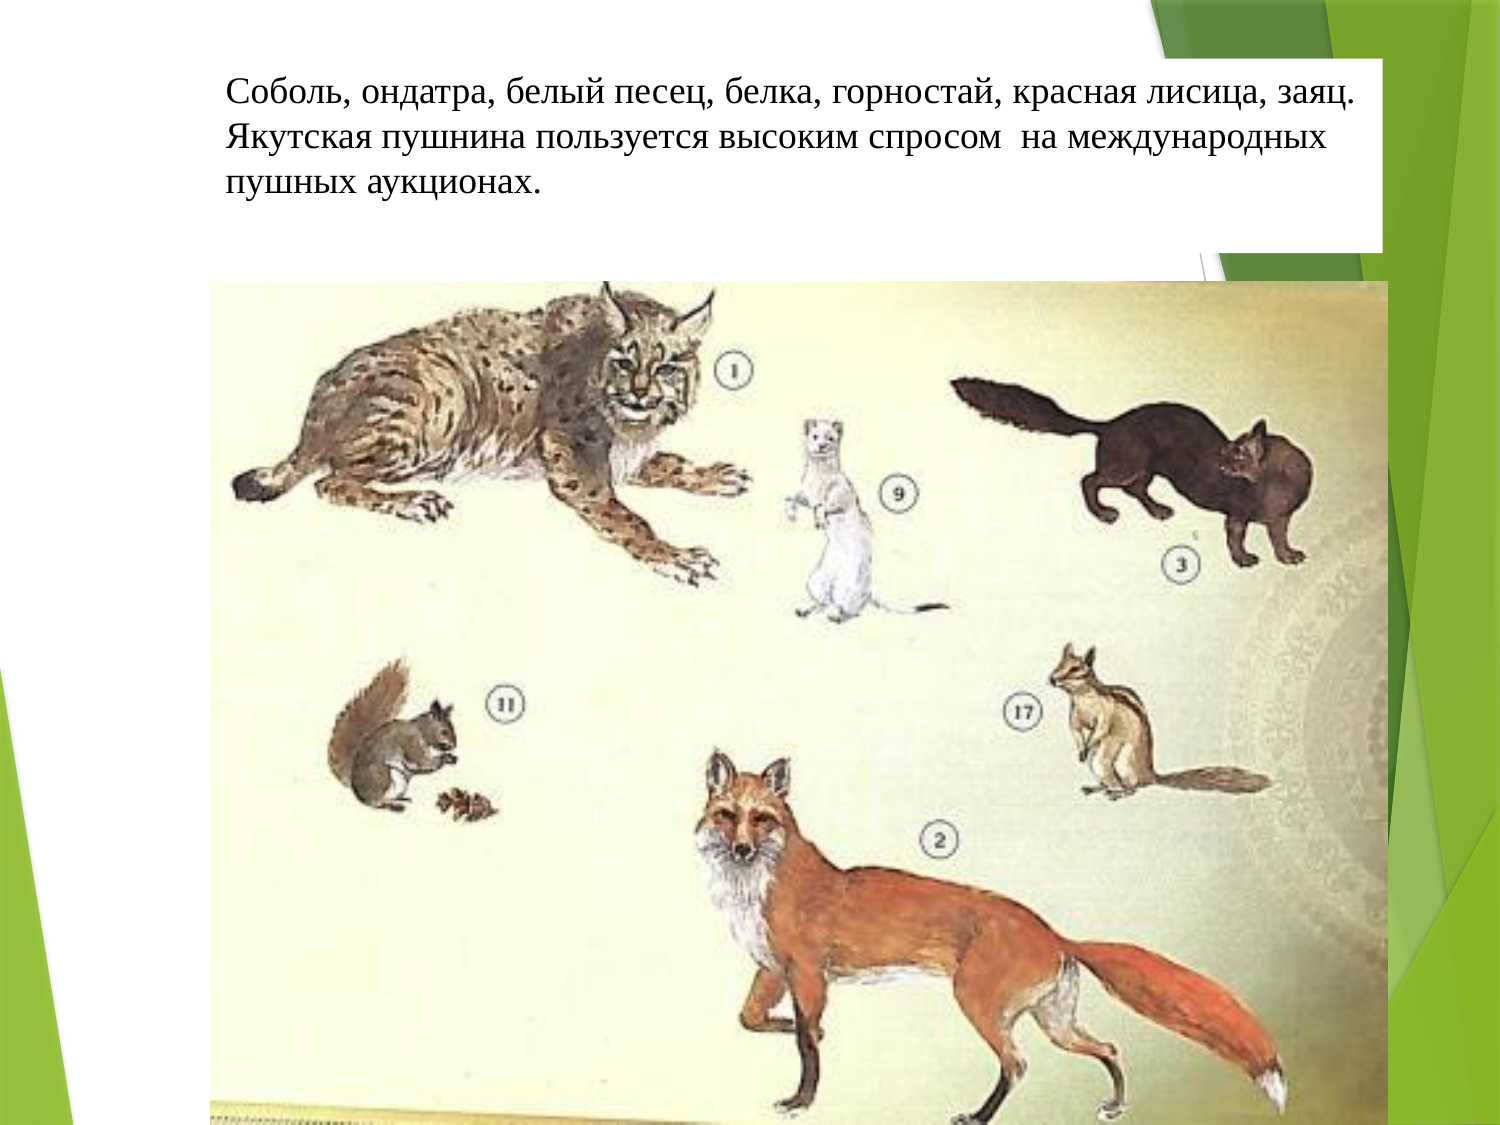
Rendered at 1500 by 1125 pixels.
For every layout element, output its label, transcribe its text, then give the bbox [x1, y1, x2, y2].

text_box Соболь, ондатра, белый песец, белка, горностай, красная лисица, заяц. Якутская пушнина пользуется высоким спросом на международных пушных аукционах. [210, 58, 1383, 254]
picture [210, 280, 1389, 1125]
